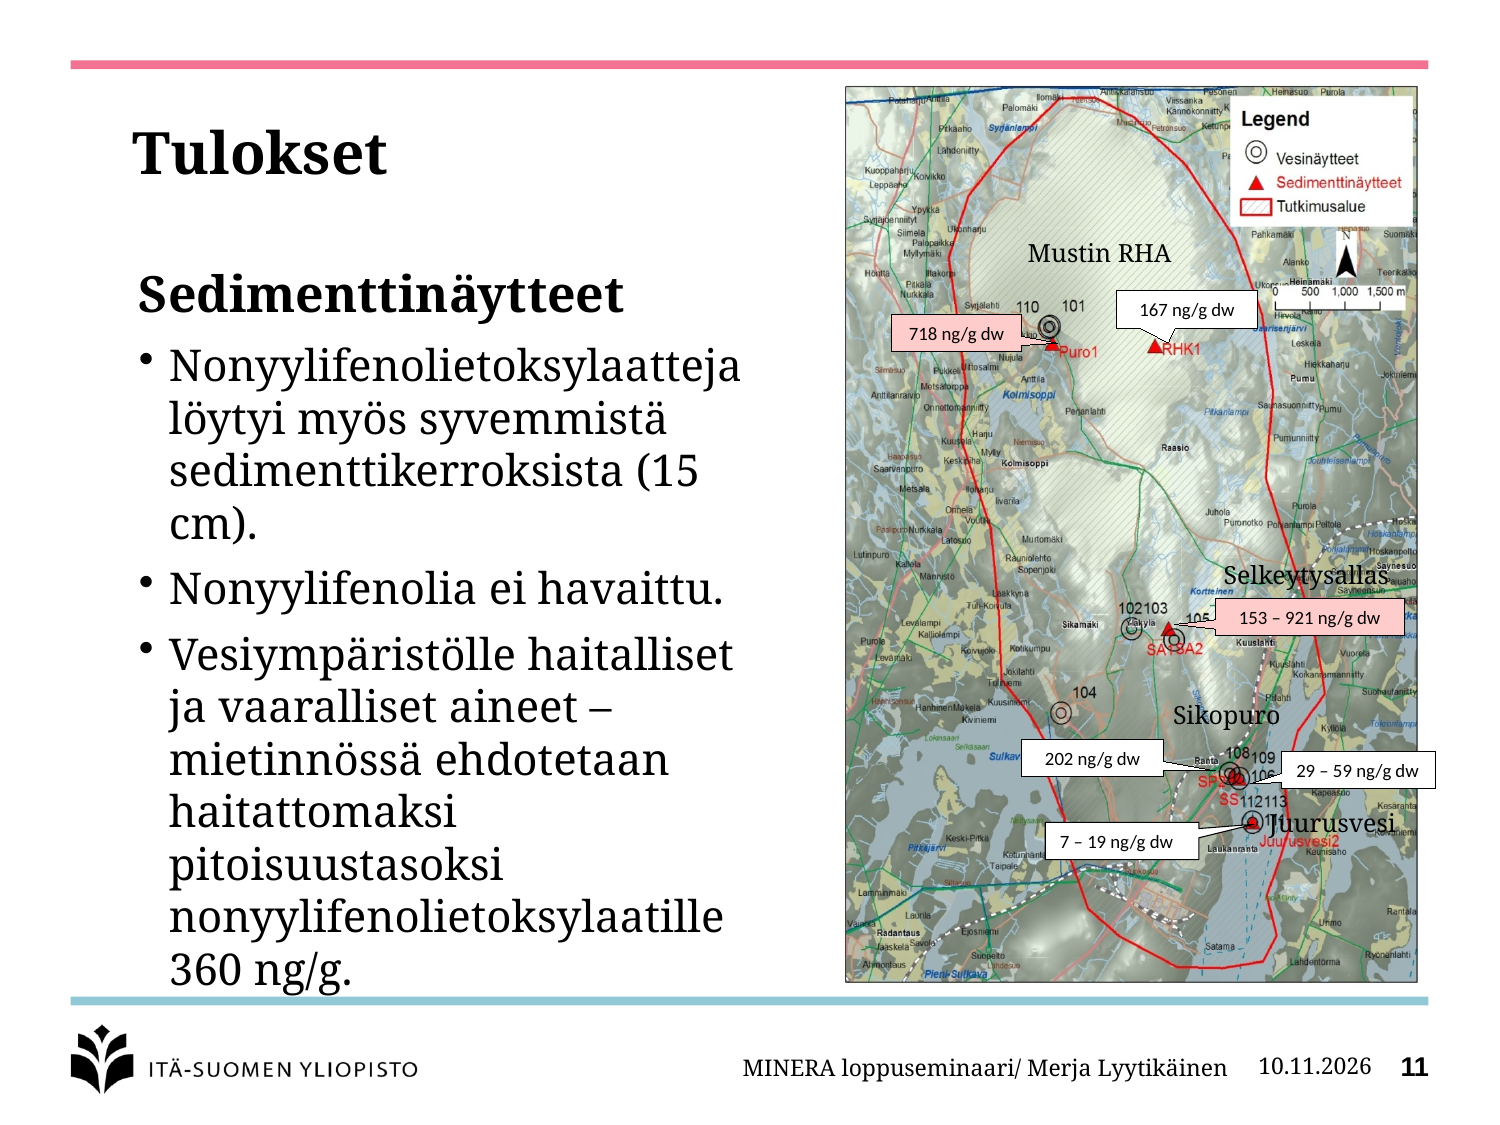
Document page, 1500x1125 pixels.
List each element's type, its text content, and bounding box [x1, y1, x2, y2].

list Sedimenttinäytteet Nonyylifenolietoksylaatteja löytyi myös syvemmistä sedimenttikerroksista (15 cm). Nonyylifenolia ei havaittu. Vesiympäristölle haitalliset ja vaaralliset aineet –mietinnössä ehdotetaan haitattomaksi pitoisuustasoksi nonyylifenolietoksylaatille 360 ng/g. [123, 255, 768, 941]
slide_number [1229, 1046, 1369, 1089]
footer MINERA loppuseminaari/ Merja Lyytikäinen [500, 1046, 1229, 1089]
title Tulokset [117, 107, 803, 274]
picture [808, 77, 1453, 987]
picture [70, 1024, 422, 1094]
slide_number 11 [1369, 1046, 1430, 1089]
